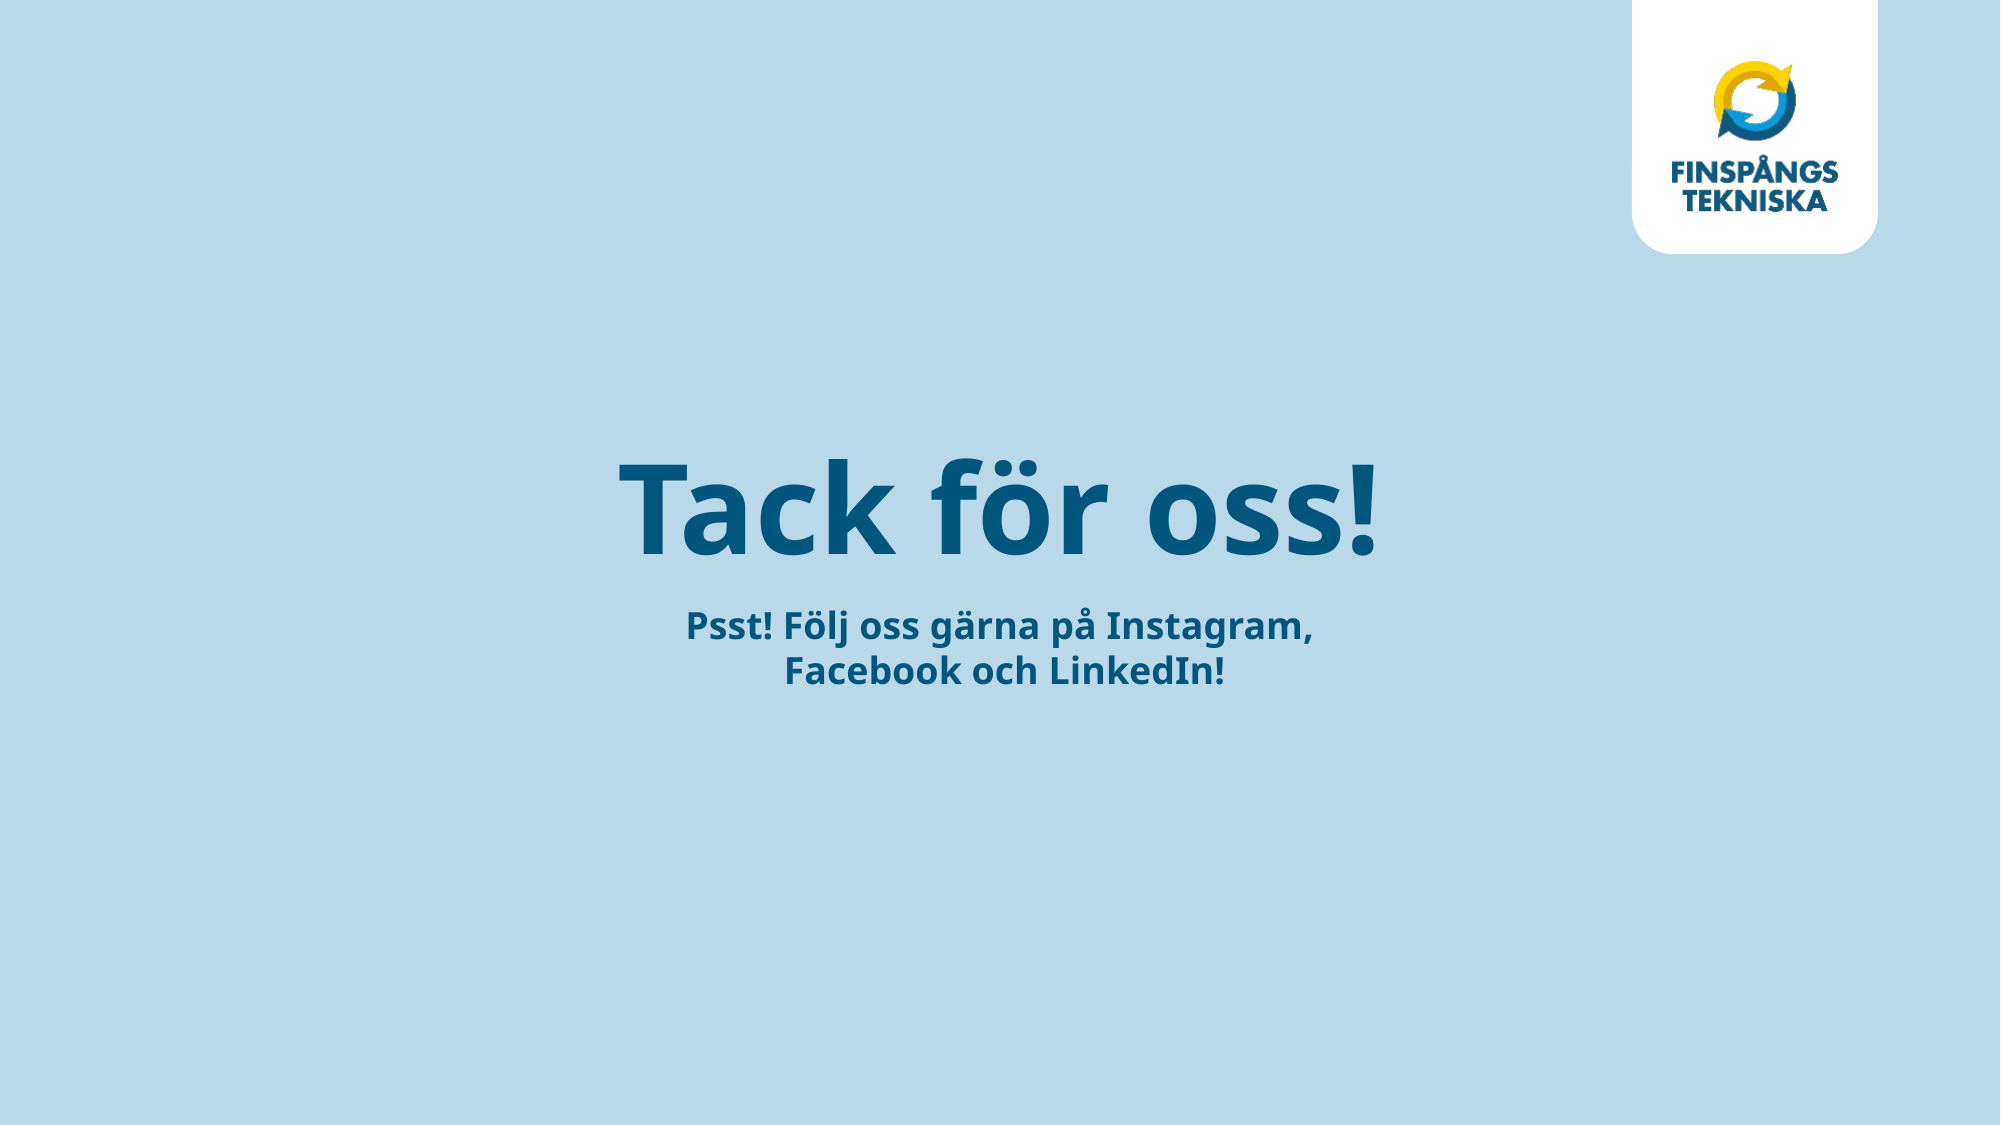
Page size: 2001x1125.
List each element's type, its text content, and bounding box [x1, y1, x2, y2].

text_box [0, 0, 2000, 1125]
picture [1672, 60, 1838, 212]
text_box Tack för oss! Psst! Följ oss gärna på Instagram, Facebook och LinkedIn! [327, 422, 1673, 700]
text_box [1630, 0, 1880, 256]
